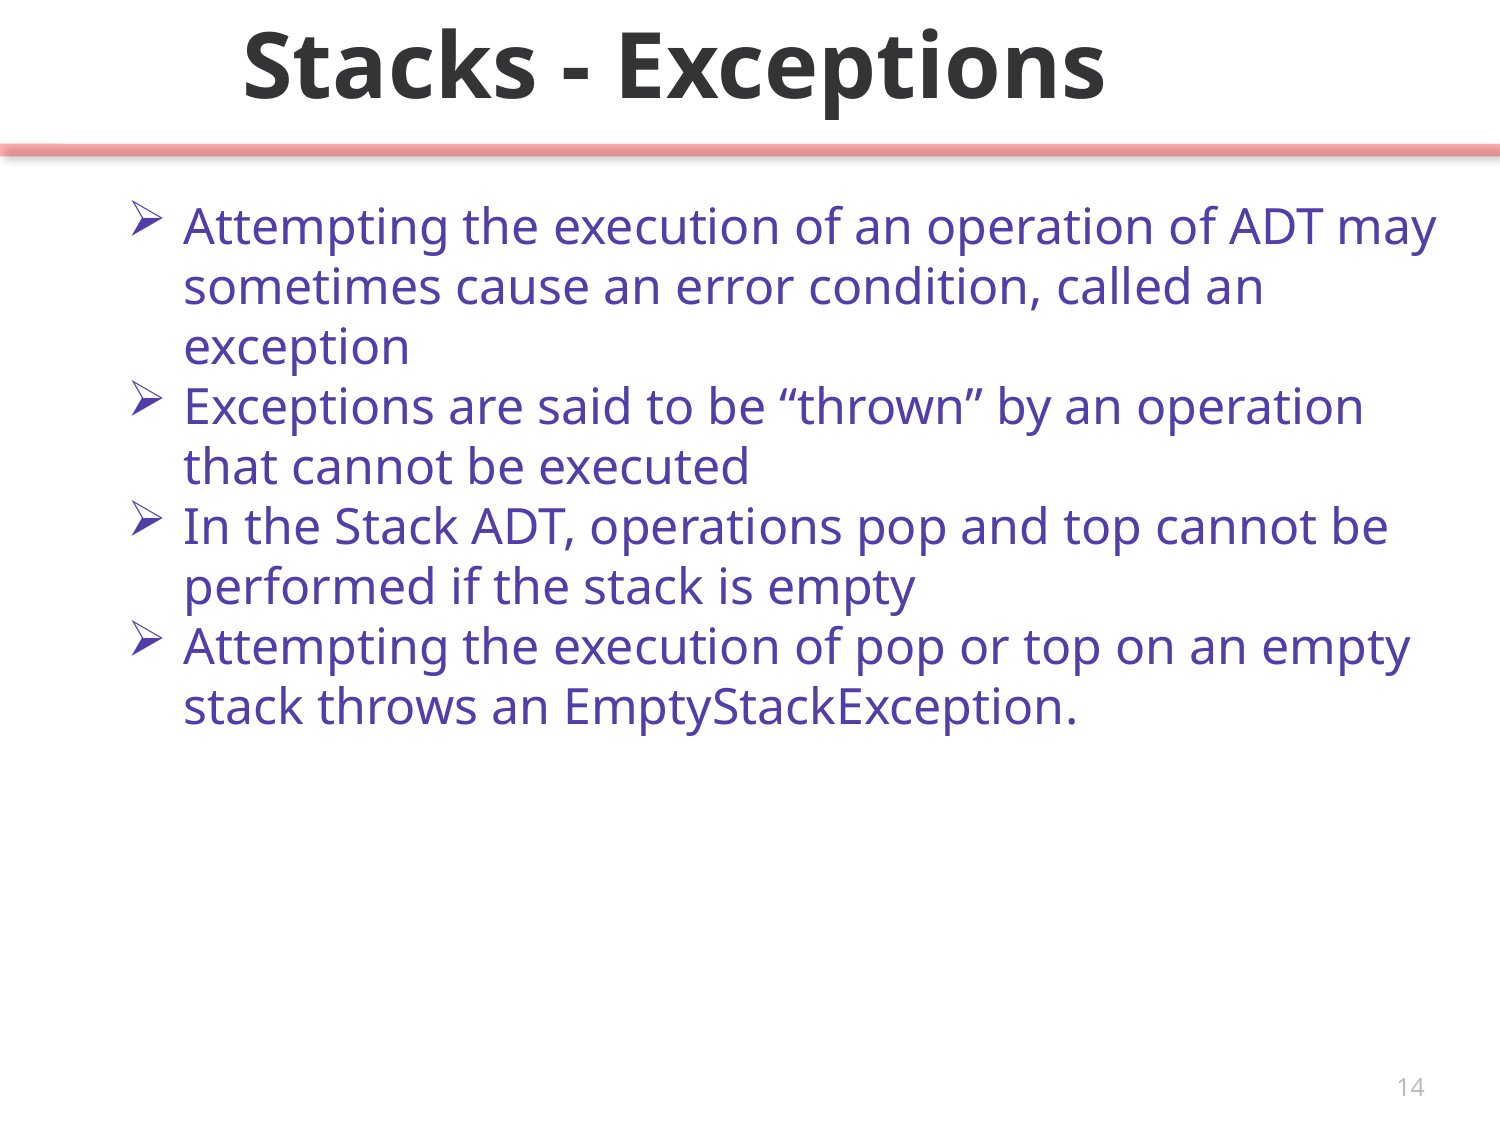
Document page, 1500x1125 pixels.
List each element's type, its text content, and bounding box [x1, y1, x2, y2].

text_box Stacks - Exceptions [50, 0, 1300, 138]
slide_number 14 [1299, 1052, 1425, 1113]
text_box Attempting the execution of an operation of ADT may sometimes cause an error condition, called an exception Exceptions are said to be “thrown” by an operation that cannot be executed In the Stack ADT, operations pop and top cannot be performed if the stack is empty Attempting the execution of pop or top on an empty stack throws an EmptyStackException. [37, 187, 1463, 743]
